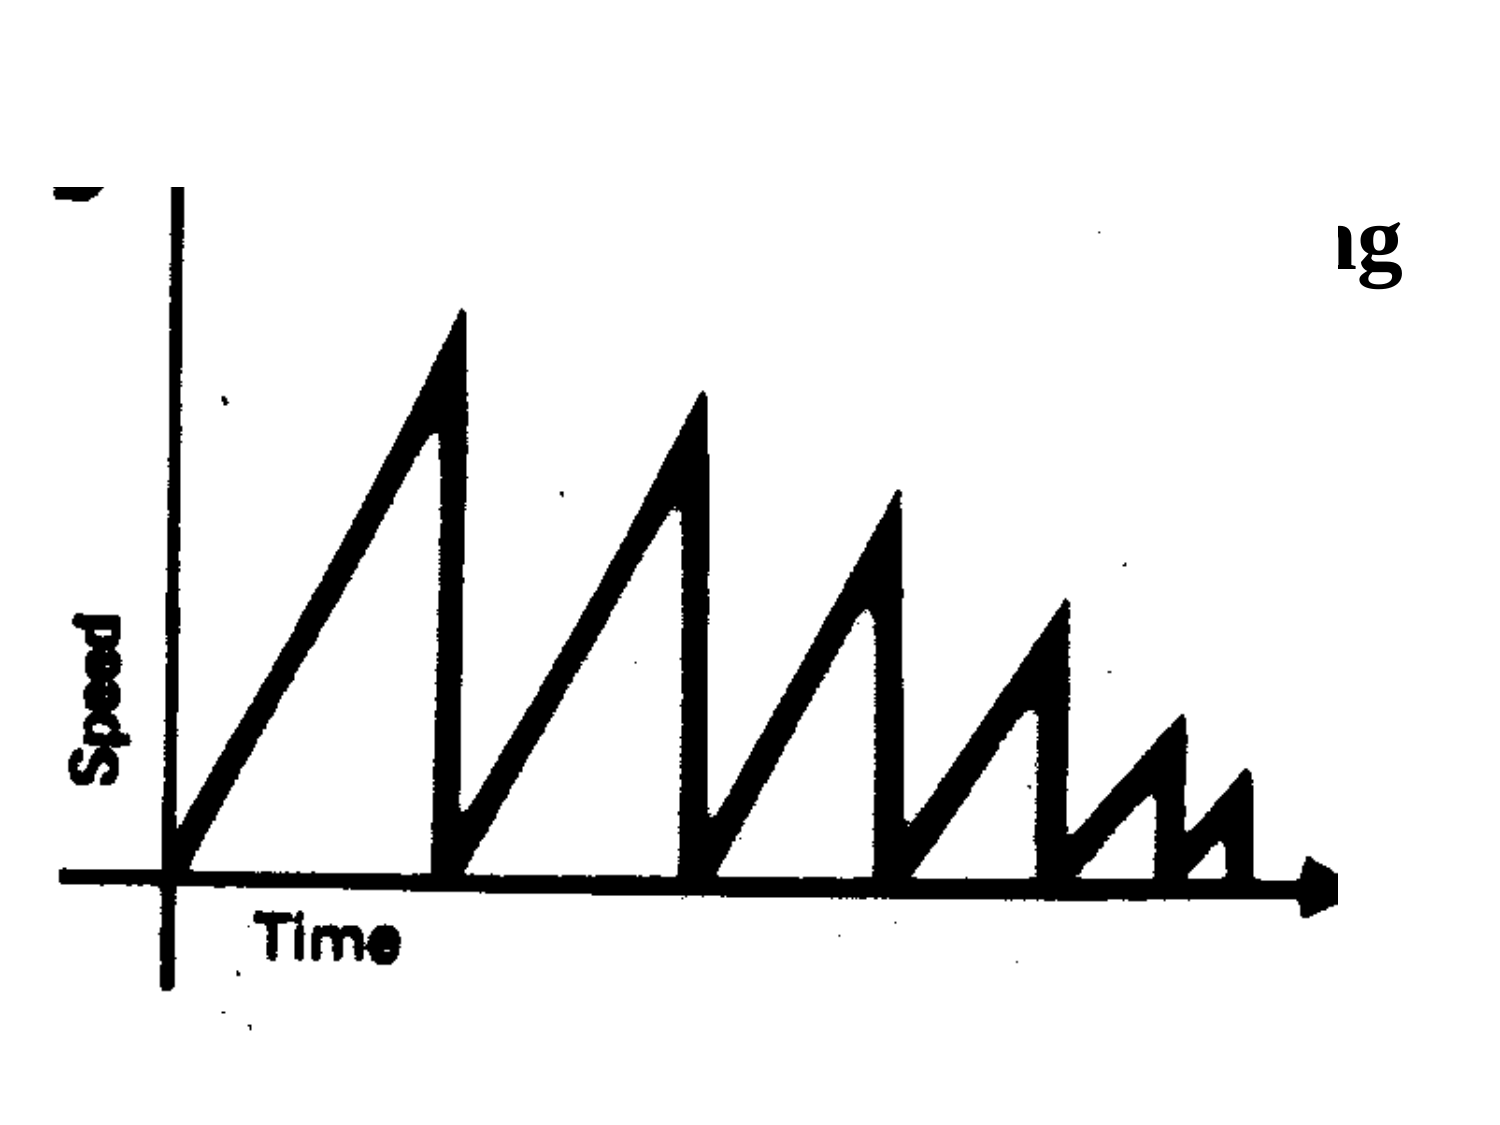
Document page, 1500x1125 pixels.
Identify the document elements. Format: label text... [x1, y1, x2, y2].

title A bouncing ball [937, 99, 1426, 476]
picture [49, 187, 1338, 1070]
